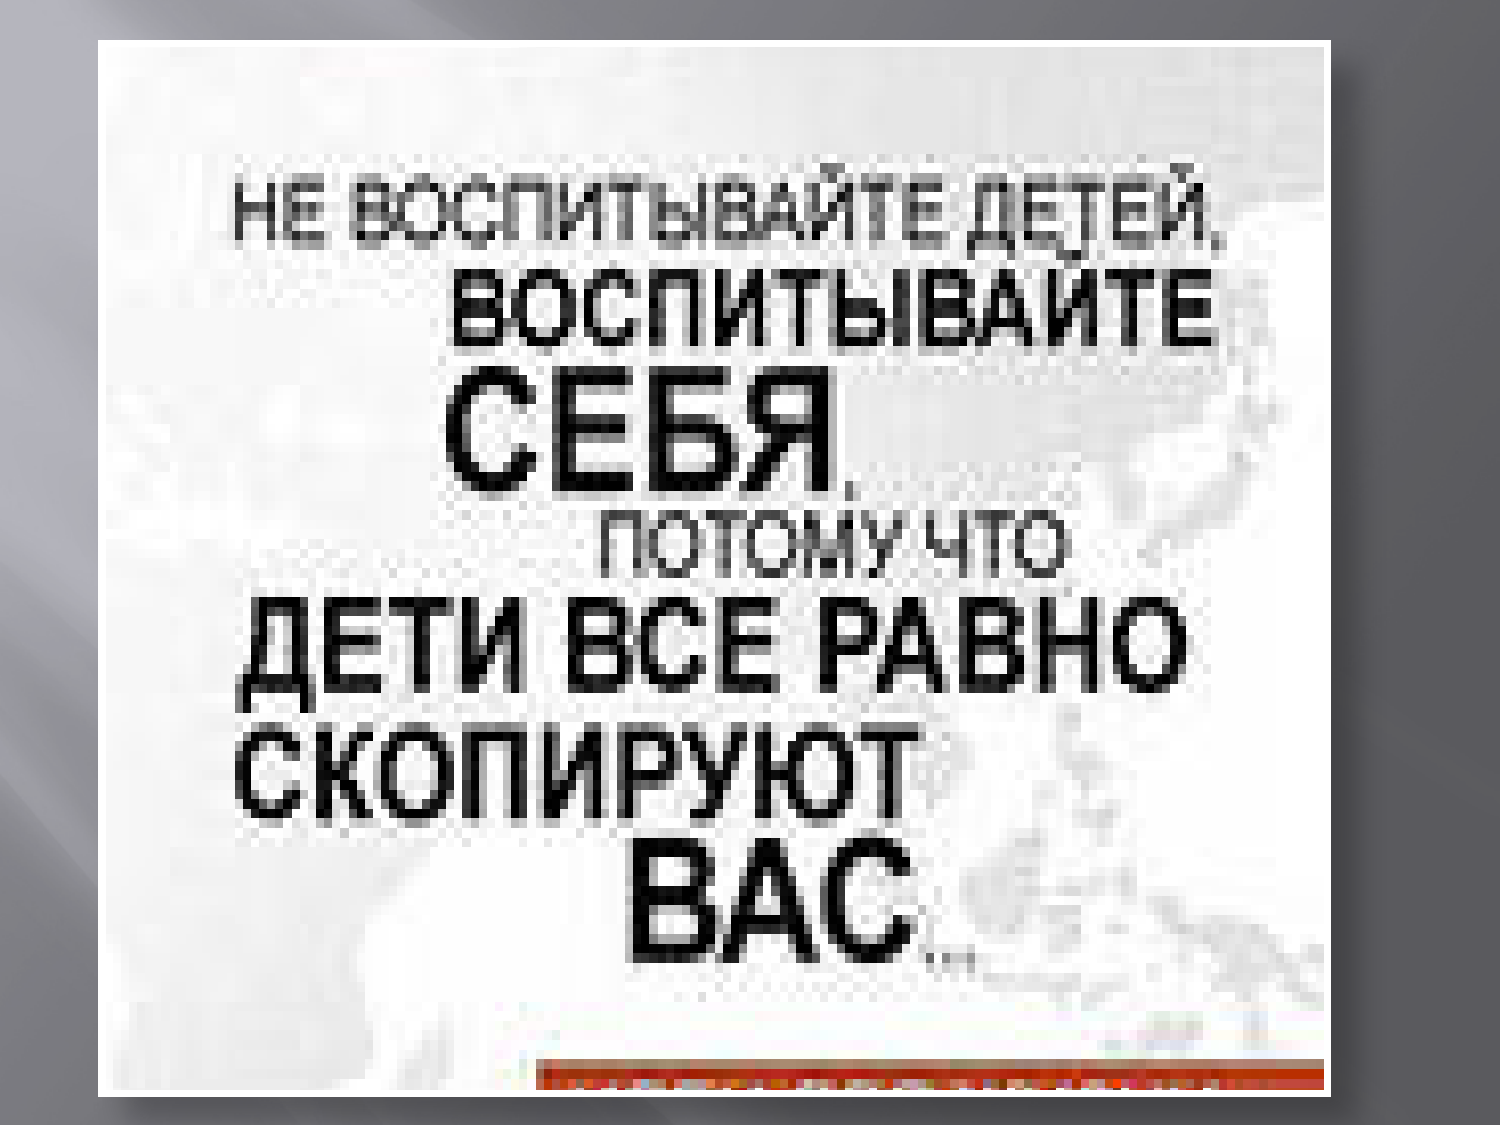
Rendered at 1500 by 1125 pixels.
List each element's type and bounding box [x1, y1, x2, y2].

picture [105, 46, 1325, 1091]
